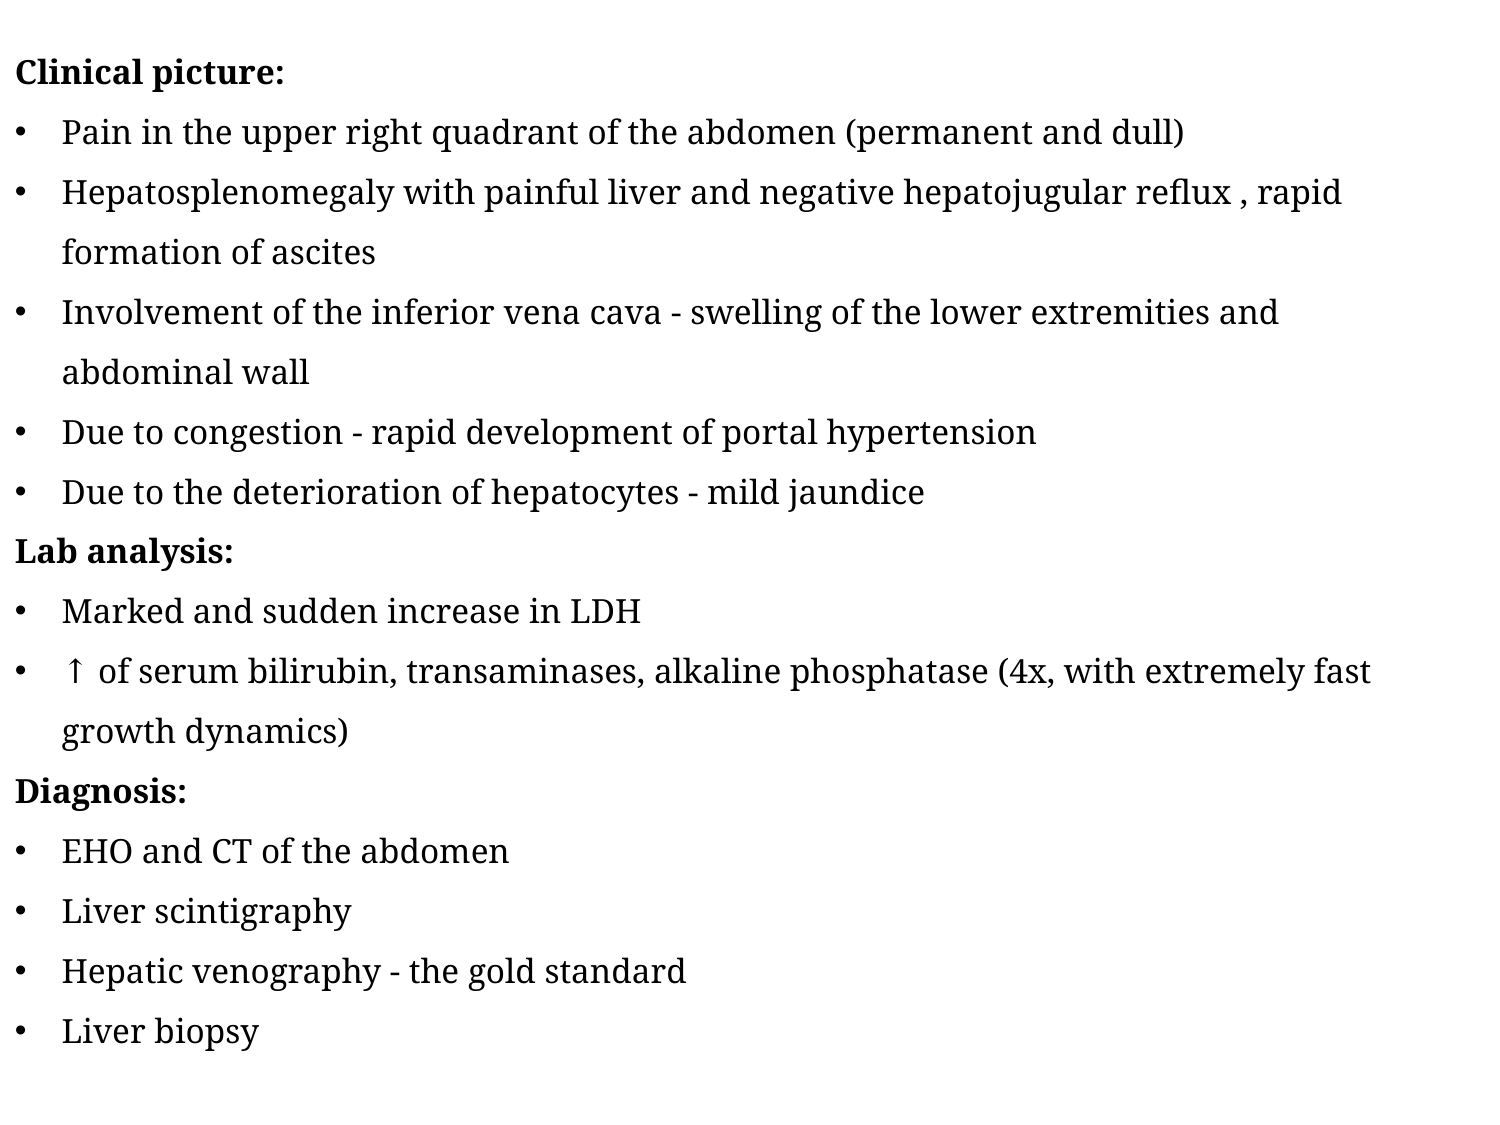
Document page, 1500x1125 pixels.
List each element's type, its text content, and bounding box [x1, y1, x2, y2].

text_box Clinical picture: Pain in the upper right quadrant of the abdomen (permanent and dull) Hepatosplenomegaly with painful liver and negative hepatojugular reflux , rapid formation of ascites Involvement of the inferior vena cava - swelling of the lower extremities and abdominal wall Due to congestion - rapid development of portal hypertension Due to the deterioration of hepatocytes - mild jaundice Lab analysis: Marked and sudden increase in LDH ↑ of serum bilirubin, transaminases, alkaline phosphatase (4x, with extremely fast growth dynamics) Diagnosis: EHO and CT of the abdomen Liver scintigraphy Hepatic venography - the gold standard Liver biopsy [0, 24, 1438, 1057]
